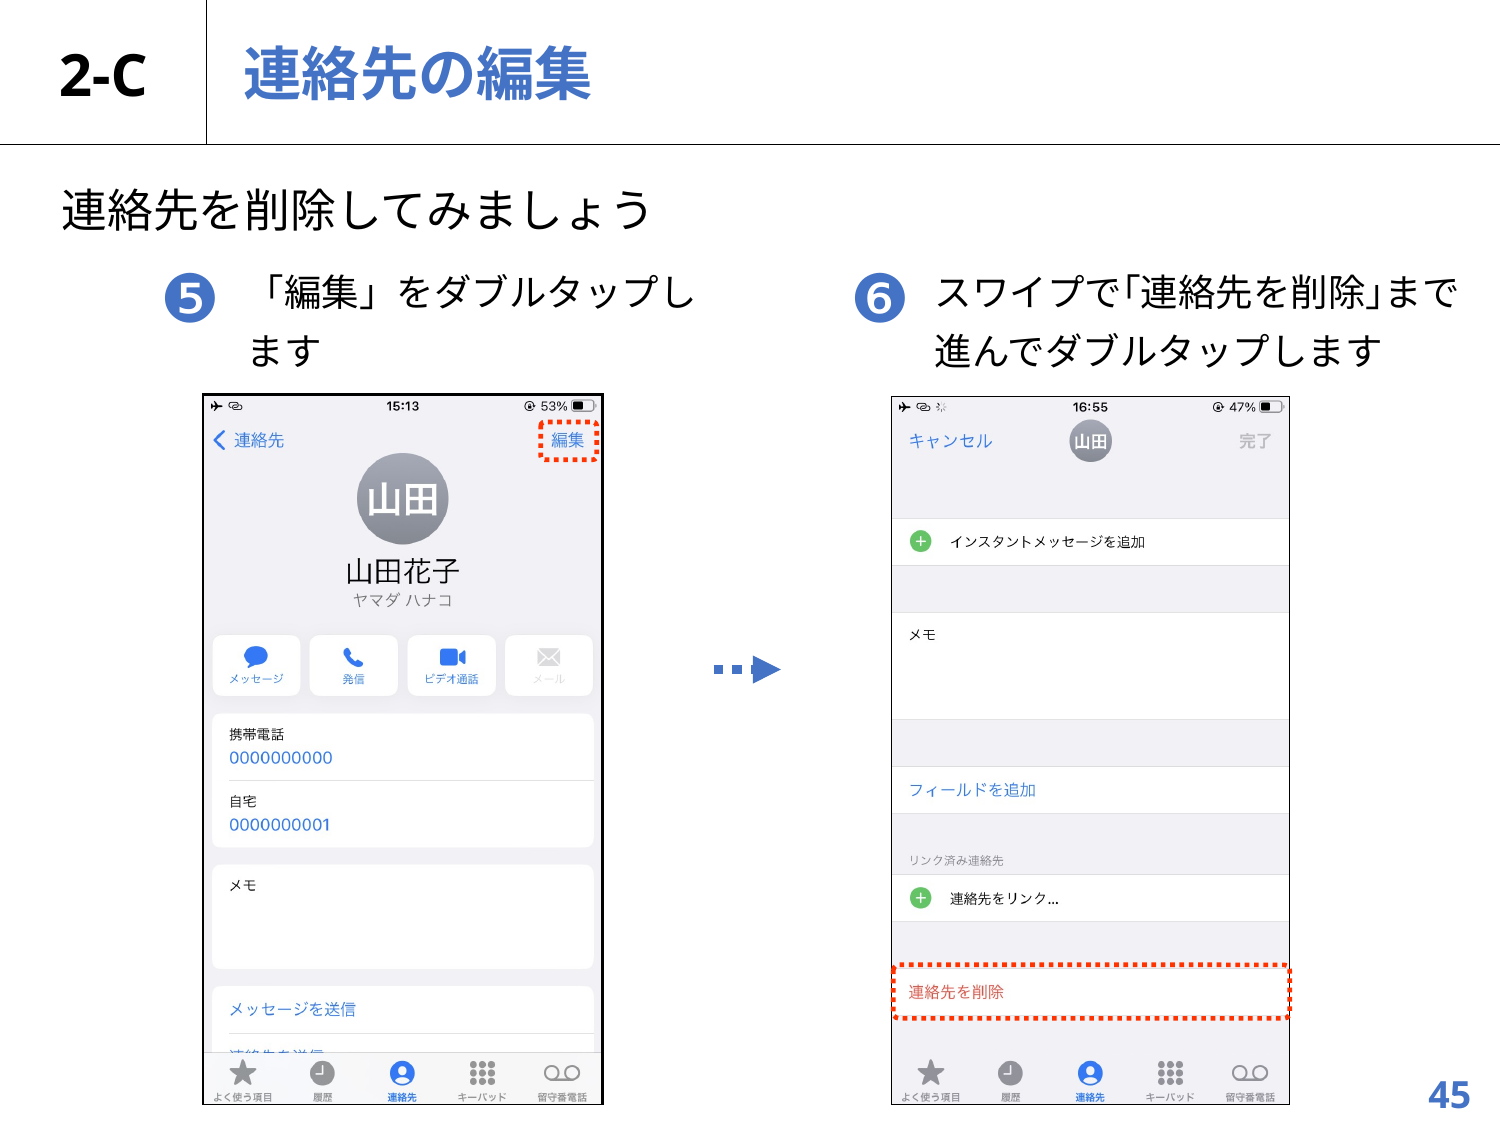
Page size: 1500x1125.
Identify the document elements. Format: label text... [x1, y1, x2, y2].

text_box 45 [1399, 1063, 1500, 1123]
text_box スワイプで｢連絡先を削除｣まで 進んでダブルタップします [919, 248, 1500, 380]
text_box 連絡先を削除してみましょう [46, 180, 1422, 274]
picture [203, 394, 603, 1105]
text_box ❺ [145, 274, 223, 343]
title 連絡先の編集 [228, 36, 1472, 116]
text_box 「編集」をダブルタップします [231, 274, 727, 439]
picture [891, 396, 1290, 1105]
text_box ❻ [835, 274, 919, 343]
text_box 2-C [0, 0, 207, 147]
